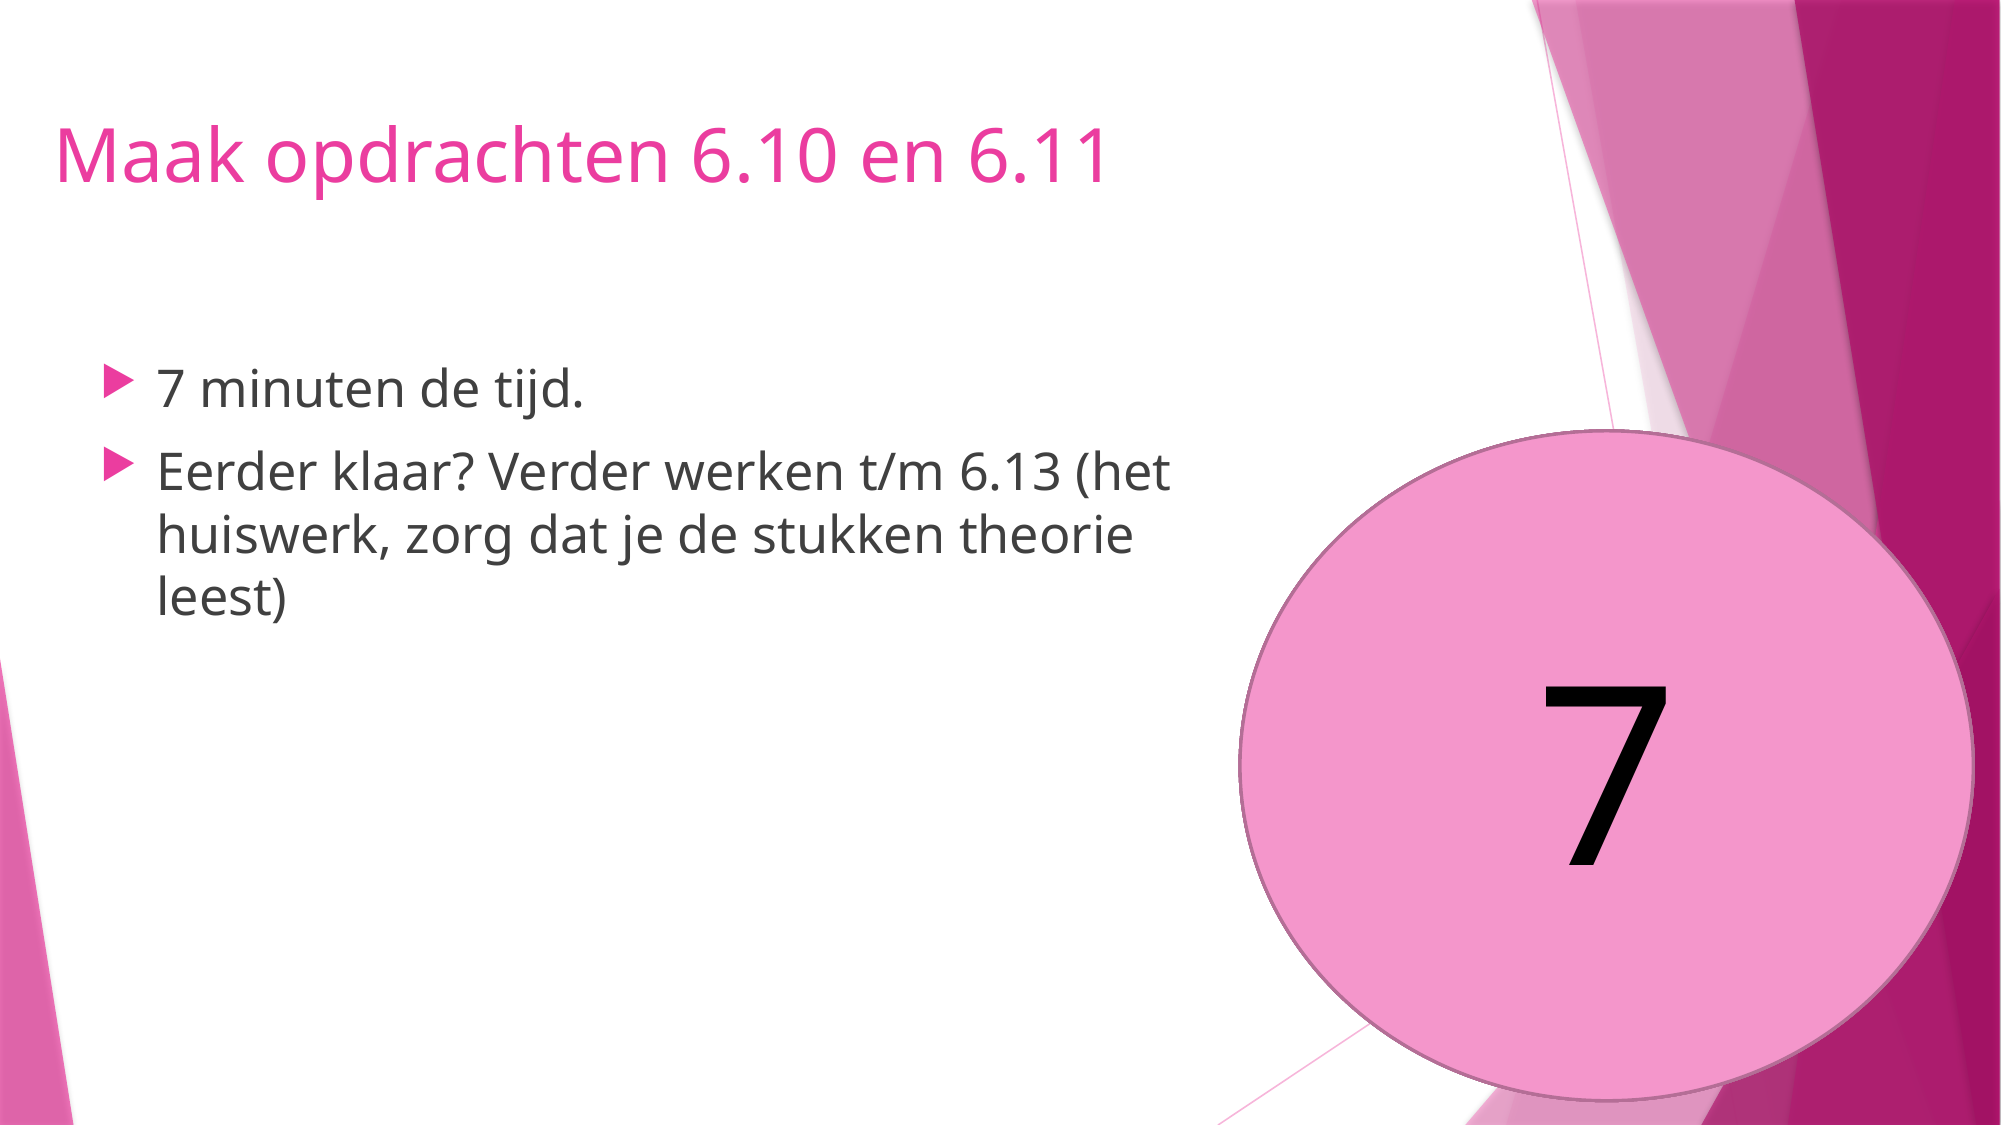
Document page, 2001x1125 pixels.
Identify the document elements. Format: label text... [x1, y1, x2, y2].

title Maak opdrachten 6.10 en 6.11 [38, 99, 1614, 317]
text_box 7 [1238, 429, 1975, 1103]
list 7 minuten de tijd. Eerder klaar? Verder werken t/m 6.13 (het huiswerk, zorg dat je de stukken theorie leest) [85, 348, 1290, 1125]
